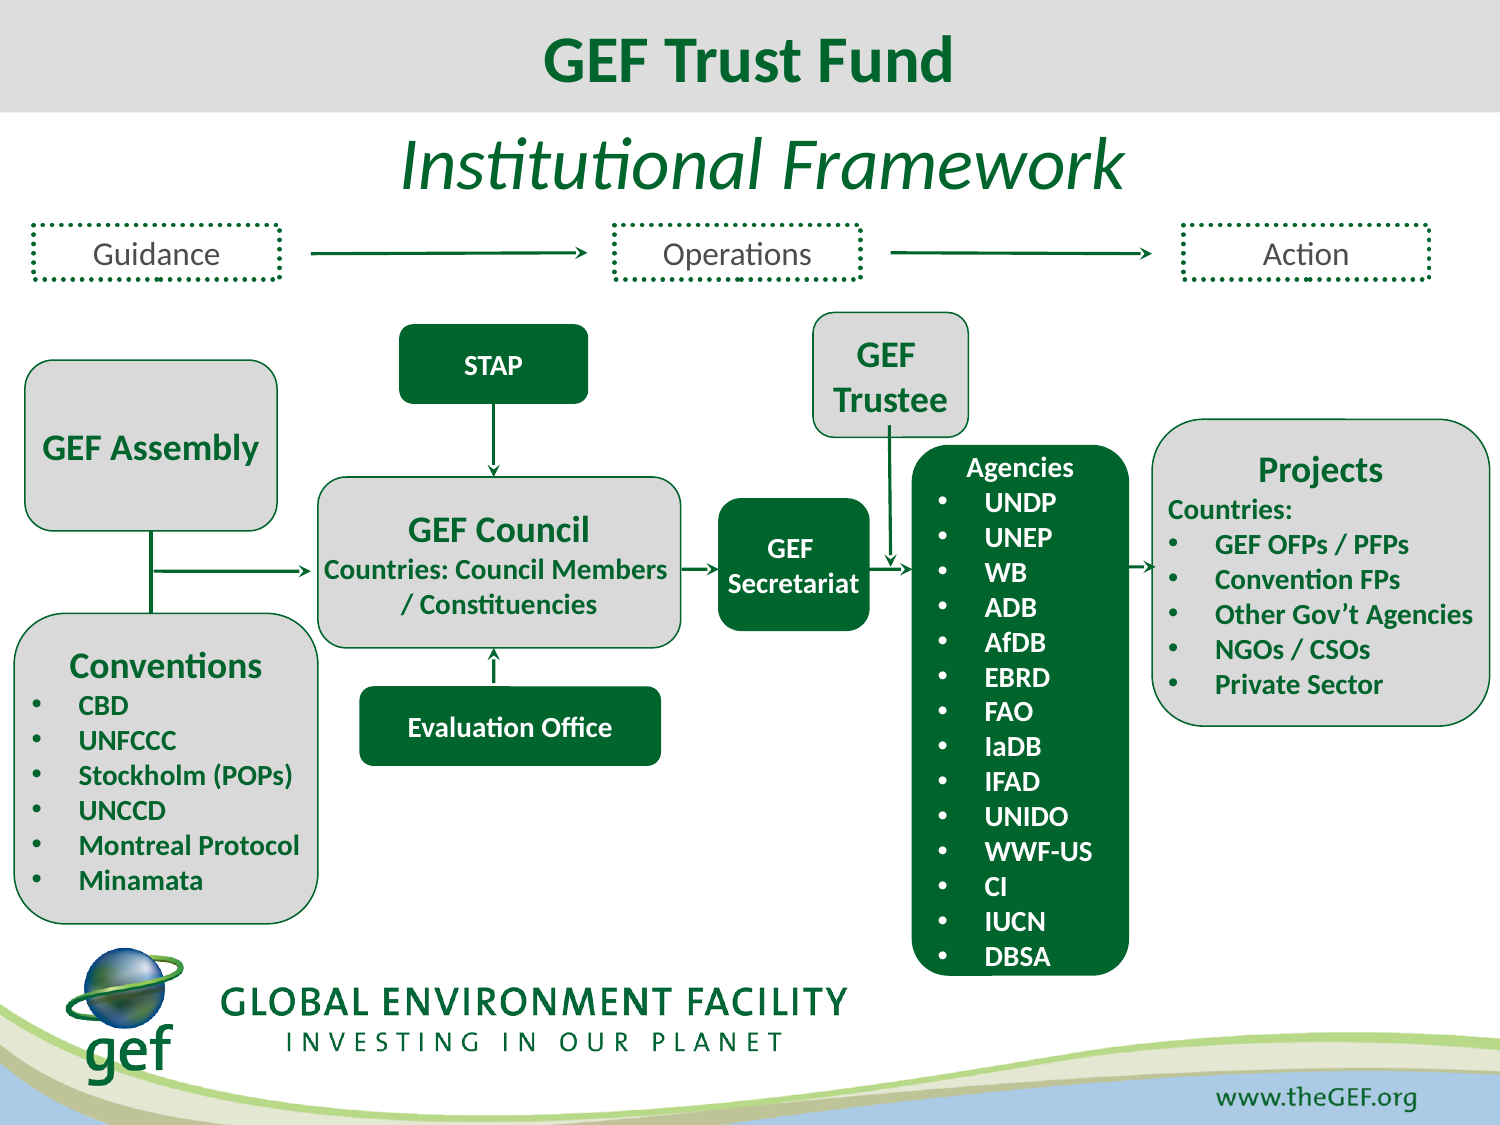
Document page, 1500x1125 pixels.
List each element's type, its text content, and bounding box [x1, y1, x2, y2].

text_box Operations [614, 224, 861, 280]
text_box STAP [399, 324, 588, 404]
text_box Agencies UNDP UNEP WB ADB AfDB EBRD FAO IaDB IFAD UNIDO WWF-US CI IUCN DBSA [912, 445, 1129, 976]
text_box [575, 246, 588, 260]
text_box GEF Secretariat [718, 498, 869, 631]
title Institutional Framework [87, 113, 1438, 221]
text_box GEF Trustee [813, 312, 969, 438]
text_box Guidance [33, 224, 280, 280]
text_box [298, 565, 311, 578]
text_box GEF Council Countries: Council Members / Constituencies [317, 476, 681, 648]
text_box GEF Assembly [24, 360, 278, 531]
text_box [1139, 247, 1153, 260]
text_box Evaluation Office [360, 686, 661, 766]
text_box [487, 647, 500, 661]
text_box GEF Trust Fund [0, 0, 1500, 113]
text_box [900, 563, 913, 576]
text_box [1143, 560, 1156, 574]
text_box Conventions CBD UNFCCC Stockholm (POPs) UNCCD Montreal Protocol Minamata [14, 613, 318, 924]
text_box [487, 464, 500, 478]
text_box [884, 554, 897, 567]
text_box Projects Countries: GEF OFPs / PFPs Convention FPs Other Gov’t Agencies NGOs / CSOs Private Sector [1152, 419, 1490, 727]
text_box Action [1183, 224, 1430, 280]
text_box [706, 563, 719, 576]
picture [0, 920, 1500, 1125]
